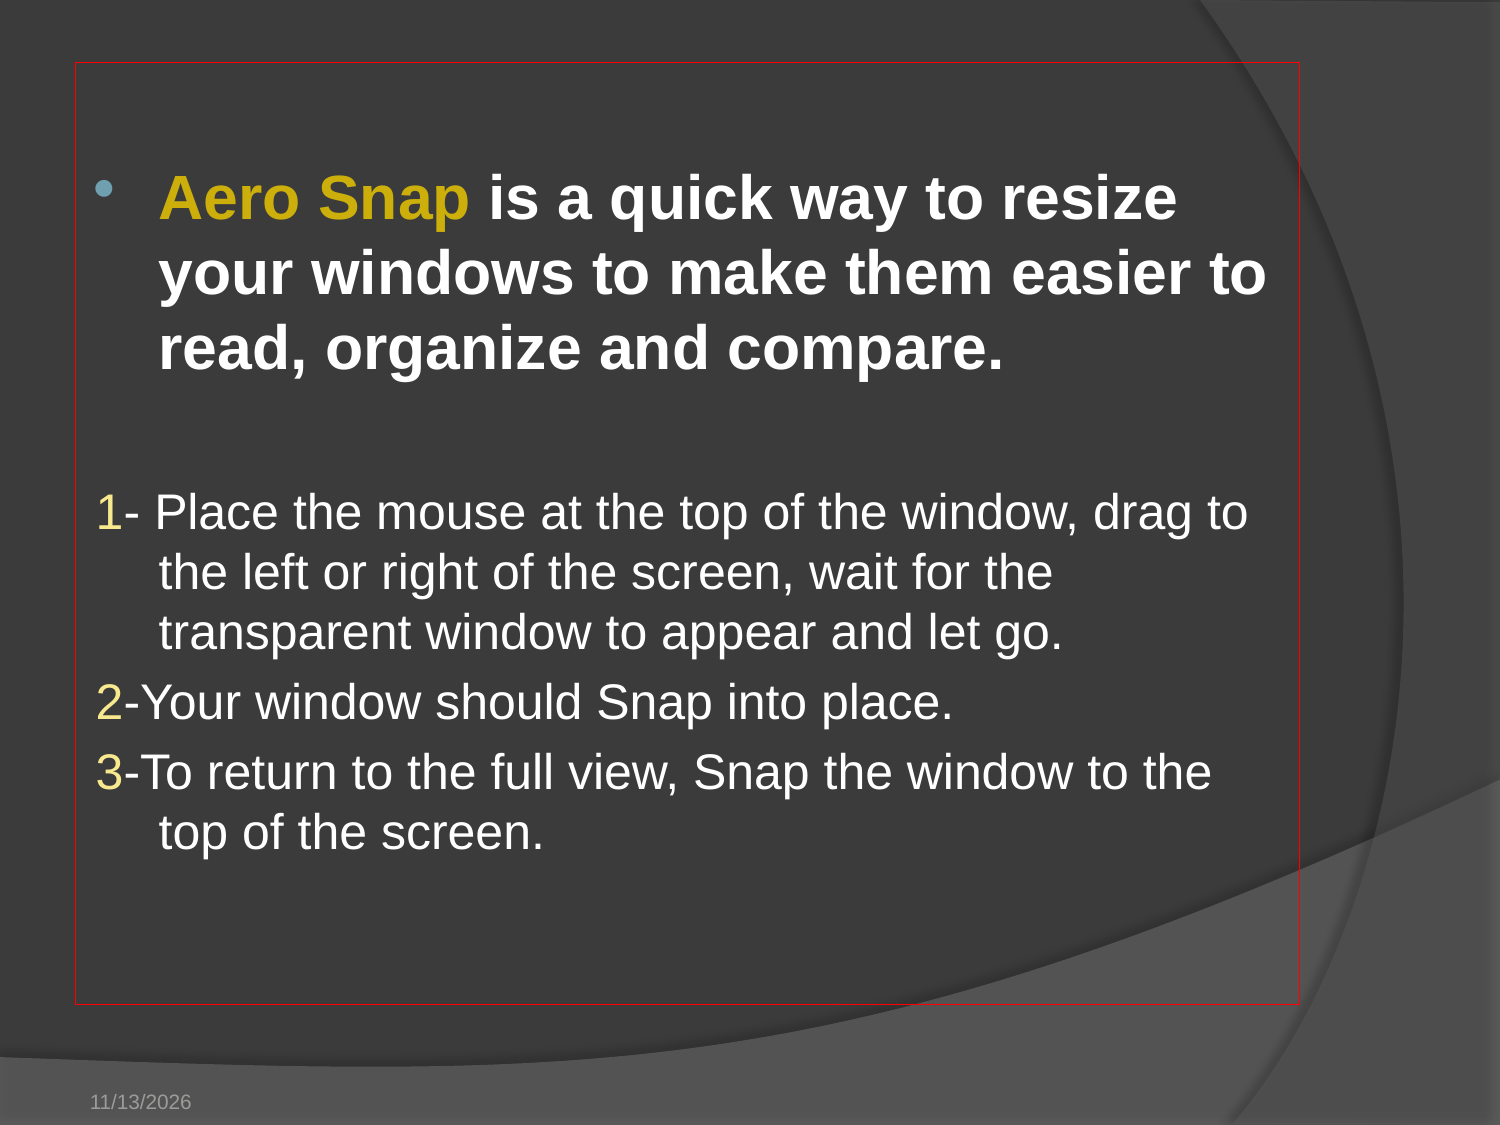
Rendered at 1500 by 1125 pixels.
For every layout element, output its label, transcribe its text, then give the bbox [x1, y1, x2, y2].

list Aero Snap is a quick way to resize your windows to make them easier to read, organize and compare. 1- Place the mouse at the top of the window, drag to the left or right of the screen, wait for the transparent window to appear and let go. 2-Your window should Snap into place. 3-To return to the full view, Snap the window to the top of the screen. [75, 62, 1300, 1005]
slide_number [75, 1053, 425, 1114]
